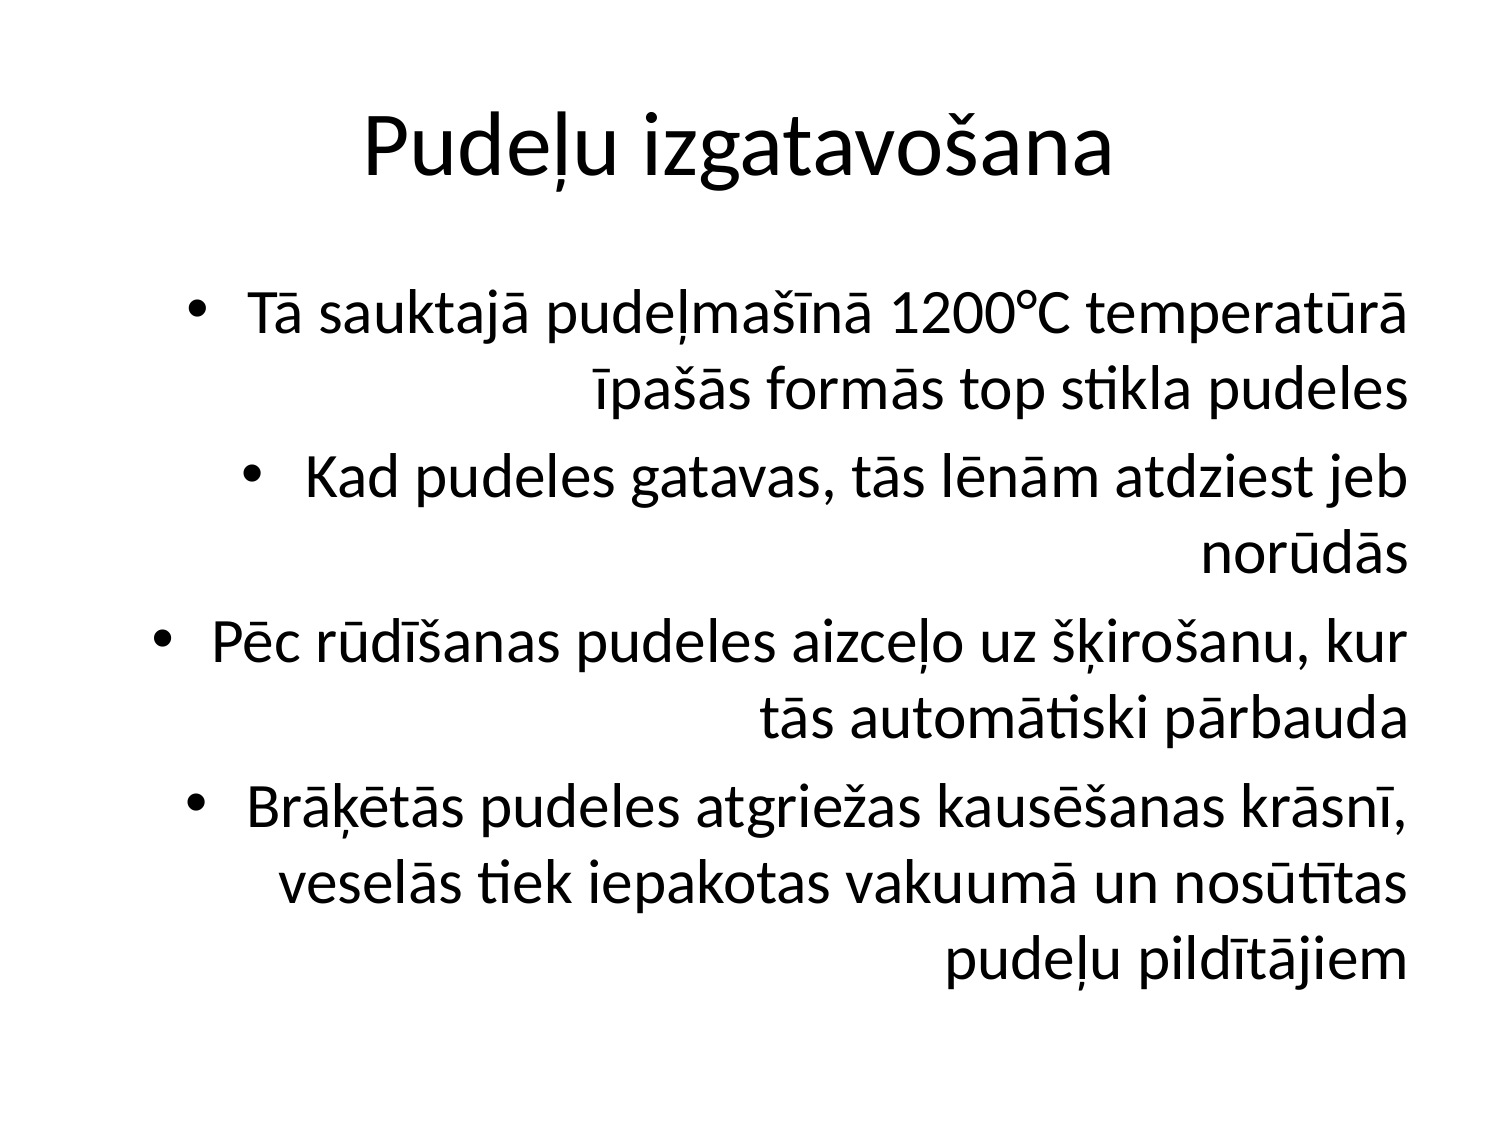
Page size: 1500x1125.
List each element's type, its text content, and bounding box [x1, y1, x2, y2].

title Pudeļu izgatavošana [75, 45, 1425, 233]
list Tā sauktajā pudeļmašīnā 1200°C temperatūrā īpašās formās top stikla pudeles Kad pudeles gatavas, tās lēnām atdziest jeb norūdās Pēc rūdīšanas pudeles aizceļo uz šķirošanu, kur tās automātiski pārbauda Brāķētās pudeles atgriežas kausēšanas krāsnī, veselās tiek iepakotas vakuumā un nosūtītas pudeļu pildītājiem [75, 262, 1425, 1005]
